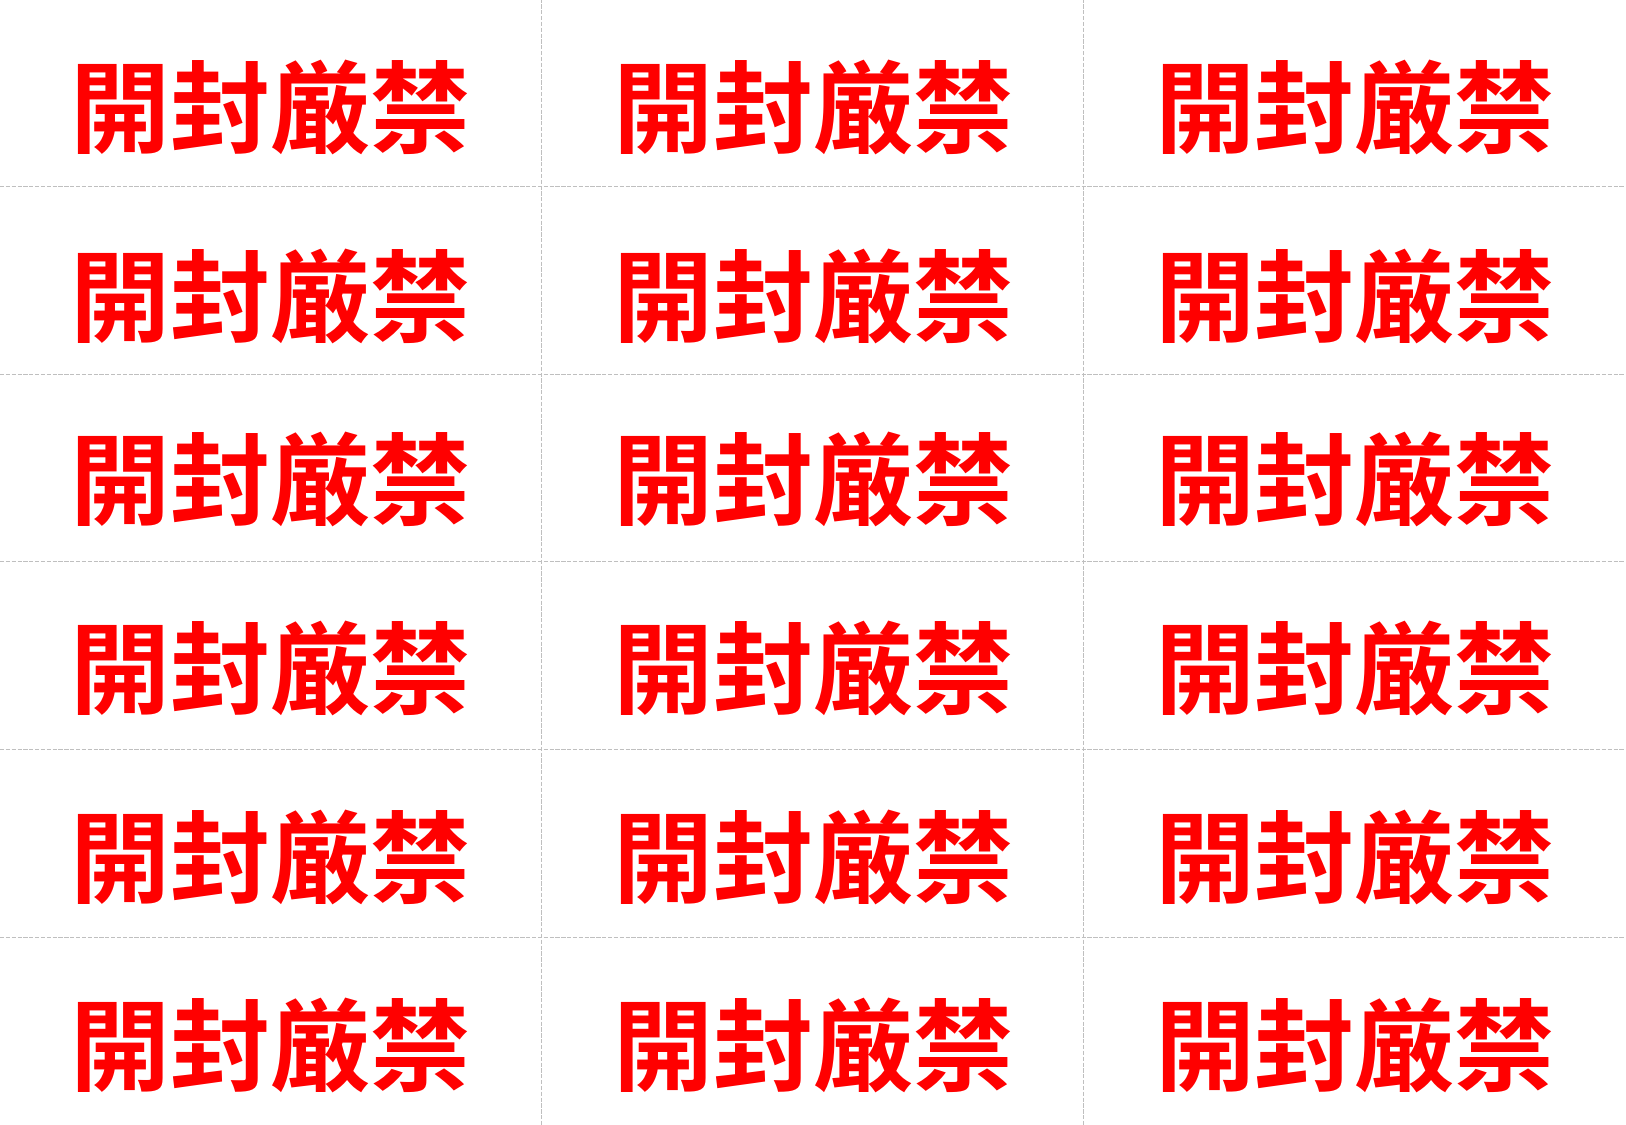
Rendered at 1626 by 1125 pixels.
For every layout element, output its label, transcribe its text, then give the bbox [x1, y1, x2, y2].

text_box 開封厳禁 [70, 606, 471, 727]
text_box 開封厳禁 [613, 45, 1014, 166]
text_box 開封厳禁 [70, 234, 471, 355]
text_box 開封厳禁 [1154, 983, 1556, 1104]
text_box 開封厳禁 [613, 795, 1014, 916]
text_box 開封厳禁 [1154, 606, 1556, 727]
text_box 開封厳禁 [1154, 795, 1556, 916]
text_box 開封厳禁 [70, 983, 471, 1104]
text_box 開封厳禁 [613, 606, 1014, 727]
text_box 開封厳禁 [70, 45, 471, 166]
text_box 開封厳禁 [613, 234, 1014, 355]
text_box 開封厳禁 [613, 417, 1014, 538]
text_box 開封厳禁 [1154, 417, 1556, 538]
text_box 開封厳禁 [1154, 45, 1556, 166]
text_box 開封厳禁 [70, 795, 471, 916]
text_box 開封厳禁 [1154, 234, 1556, 355]
text_box 開封厳禁 [70, 417, 471, 538]
text_box 開封厳禁 [613, 983, 1014, 1104]
